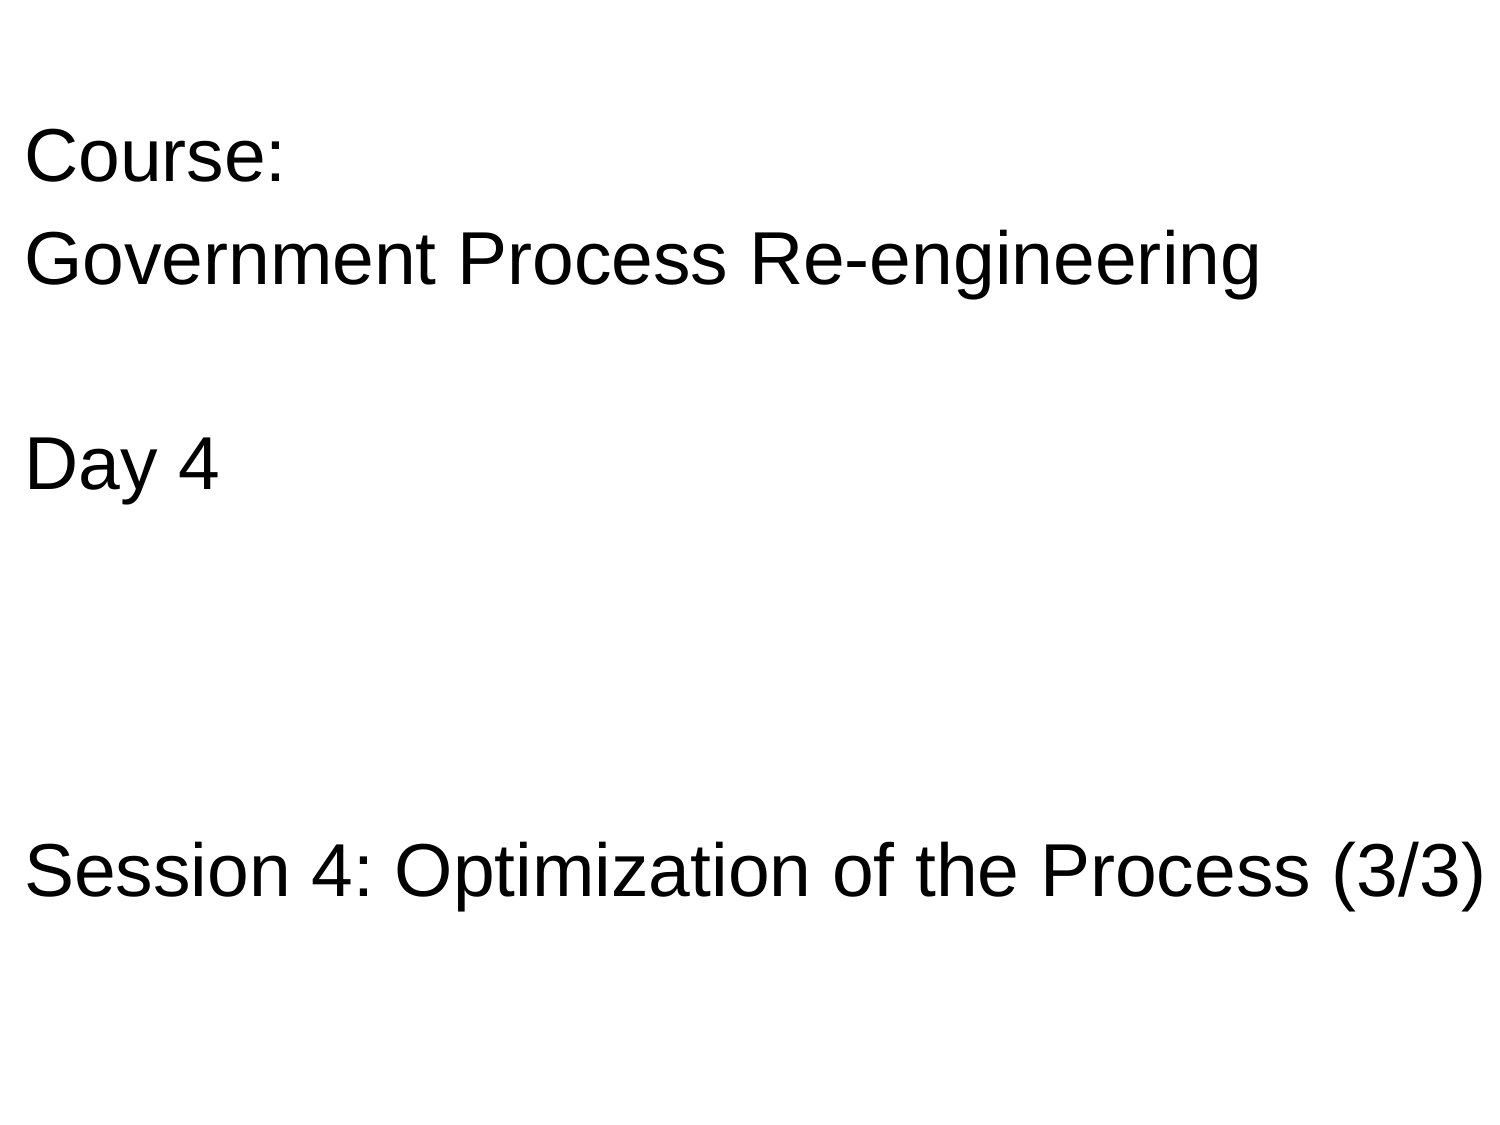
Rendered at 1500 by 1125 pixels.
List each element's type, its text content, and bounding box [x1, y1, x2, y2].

text_box Session 4: Optimization of the Process (3/3) [13, 821, 1500, 912]
text_box Course: Government Process Re-engineering Day 4 [13, 106, 1500, 505]
